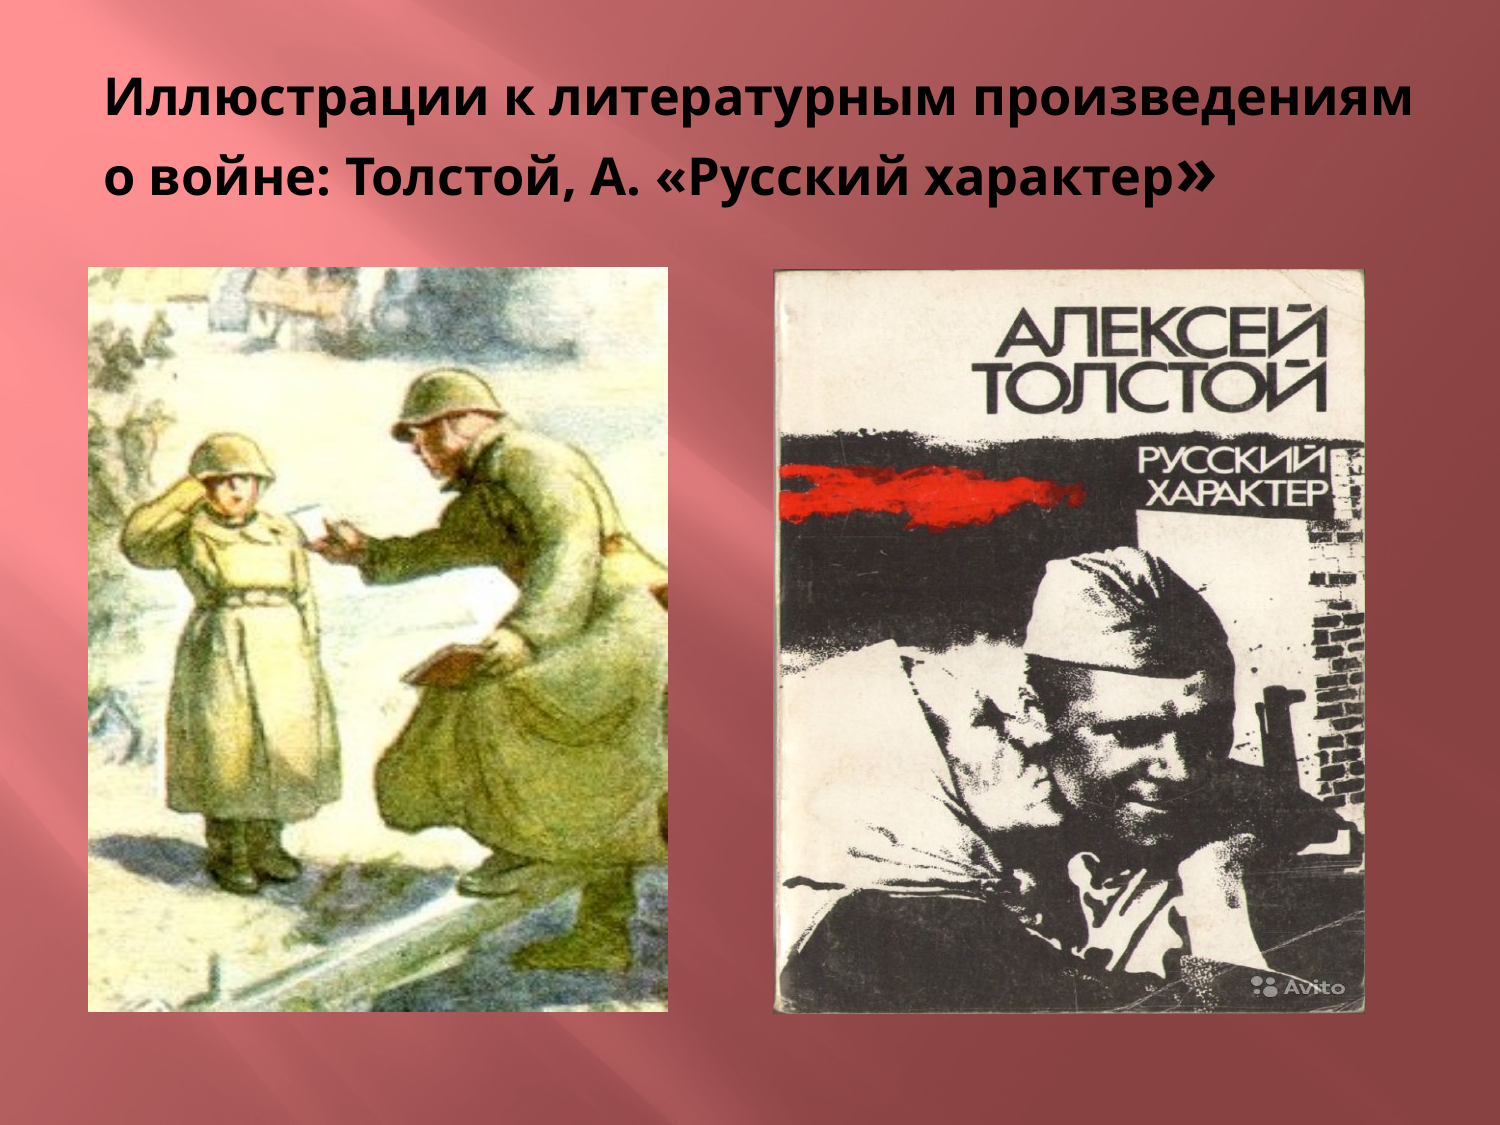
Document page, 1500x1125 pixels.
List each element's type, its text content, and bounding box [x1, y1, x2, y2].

picture [773, 269, 1365, 1014]
title Иллюстрации к литературным произведениям о войне: Толстой, А. «Русский характер» [88, 42, 1439, 231]
picture [88, 266, 669, 1012]
